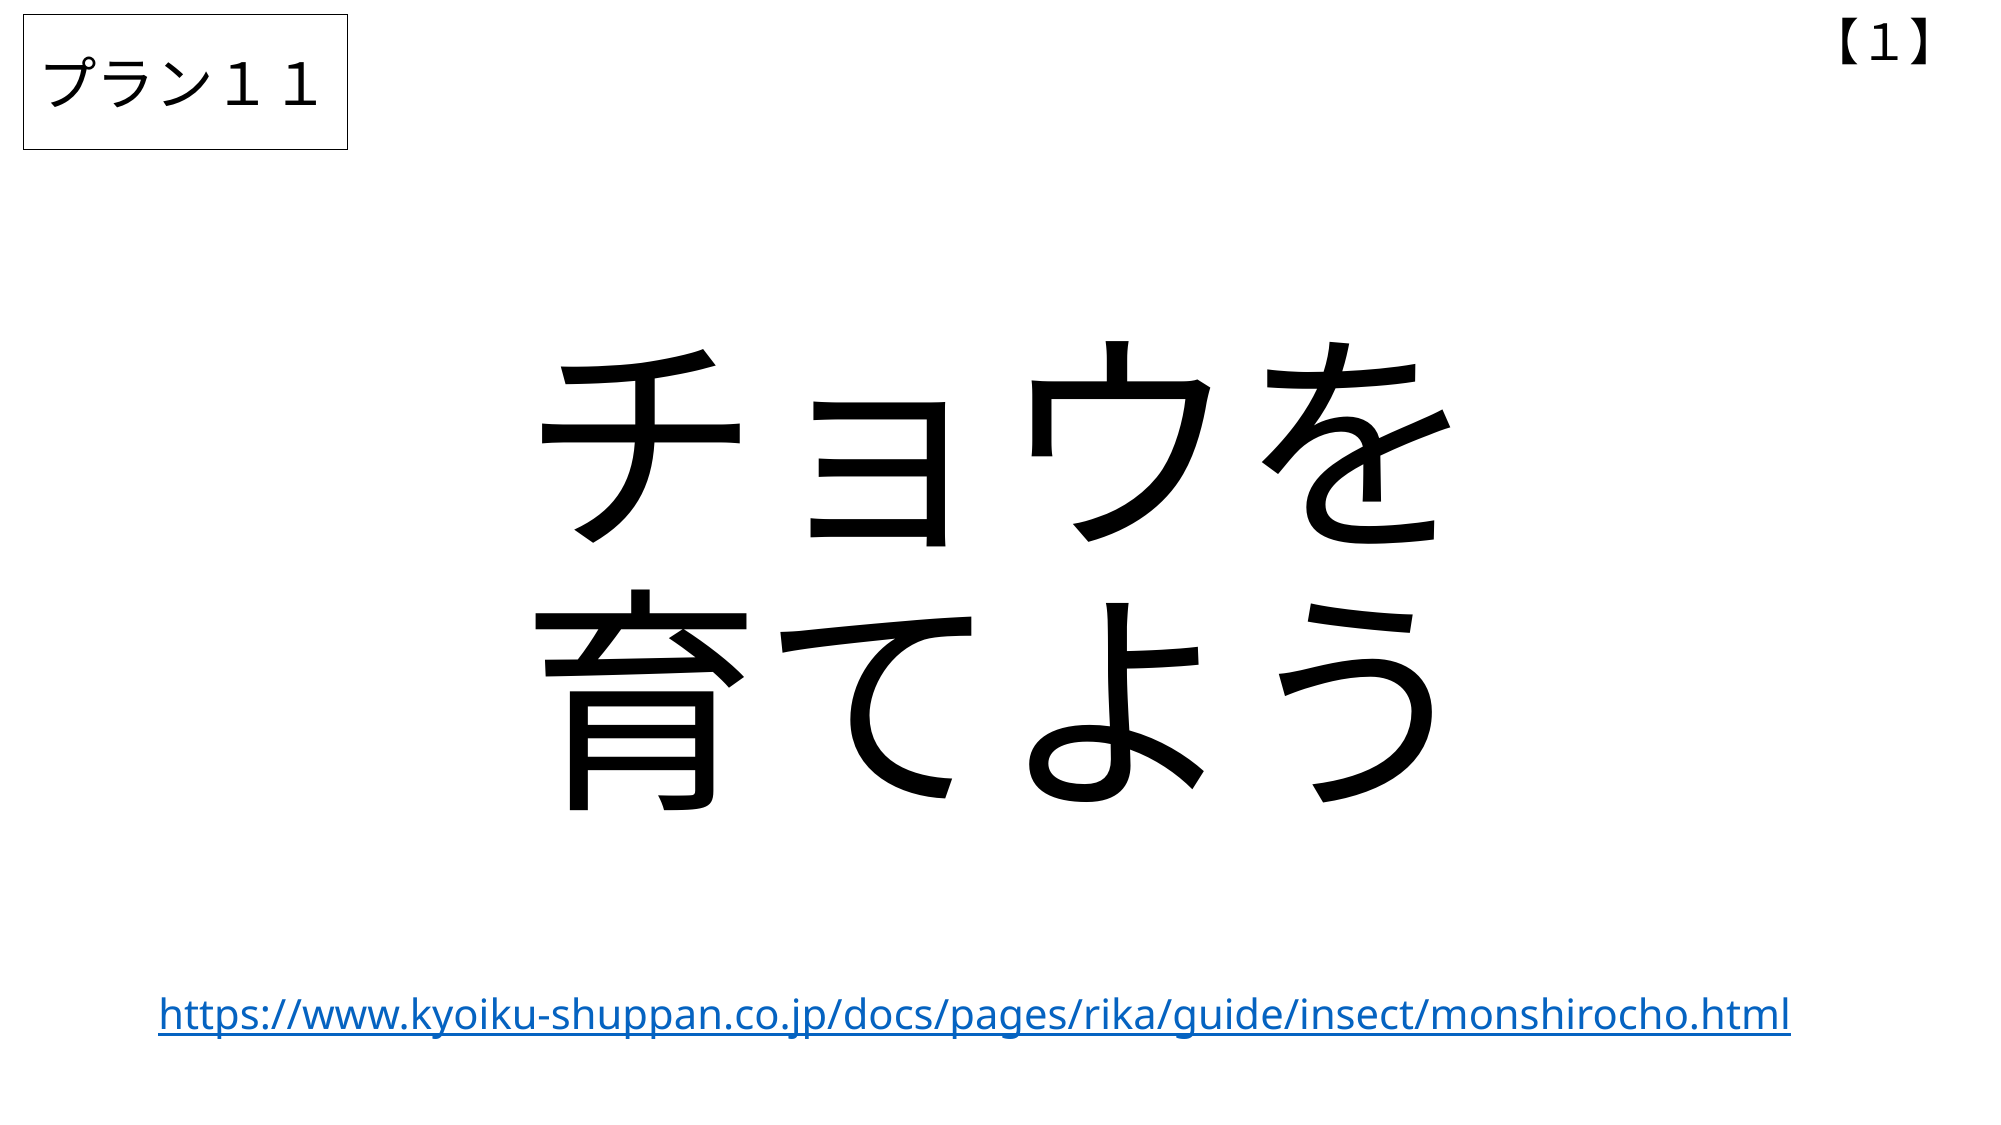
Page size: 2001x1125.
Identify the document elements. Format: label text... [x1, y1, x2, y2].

text_box プラン１１ [23, 14, 348, 150]
text_box 【１】 [1794, 3, 1990, 78]
text_box https://www.kyoiku-shuppan.co.jp/docs/pages/rika/guide/insect/monshirocho.html [143, 980, 1887, 1053]
title チョウを 育てよう [249, 226, 1750, 852]
